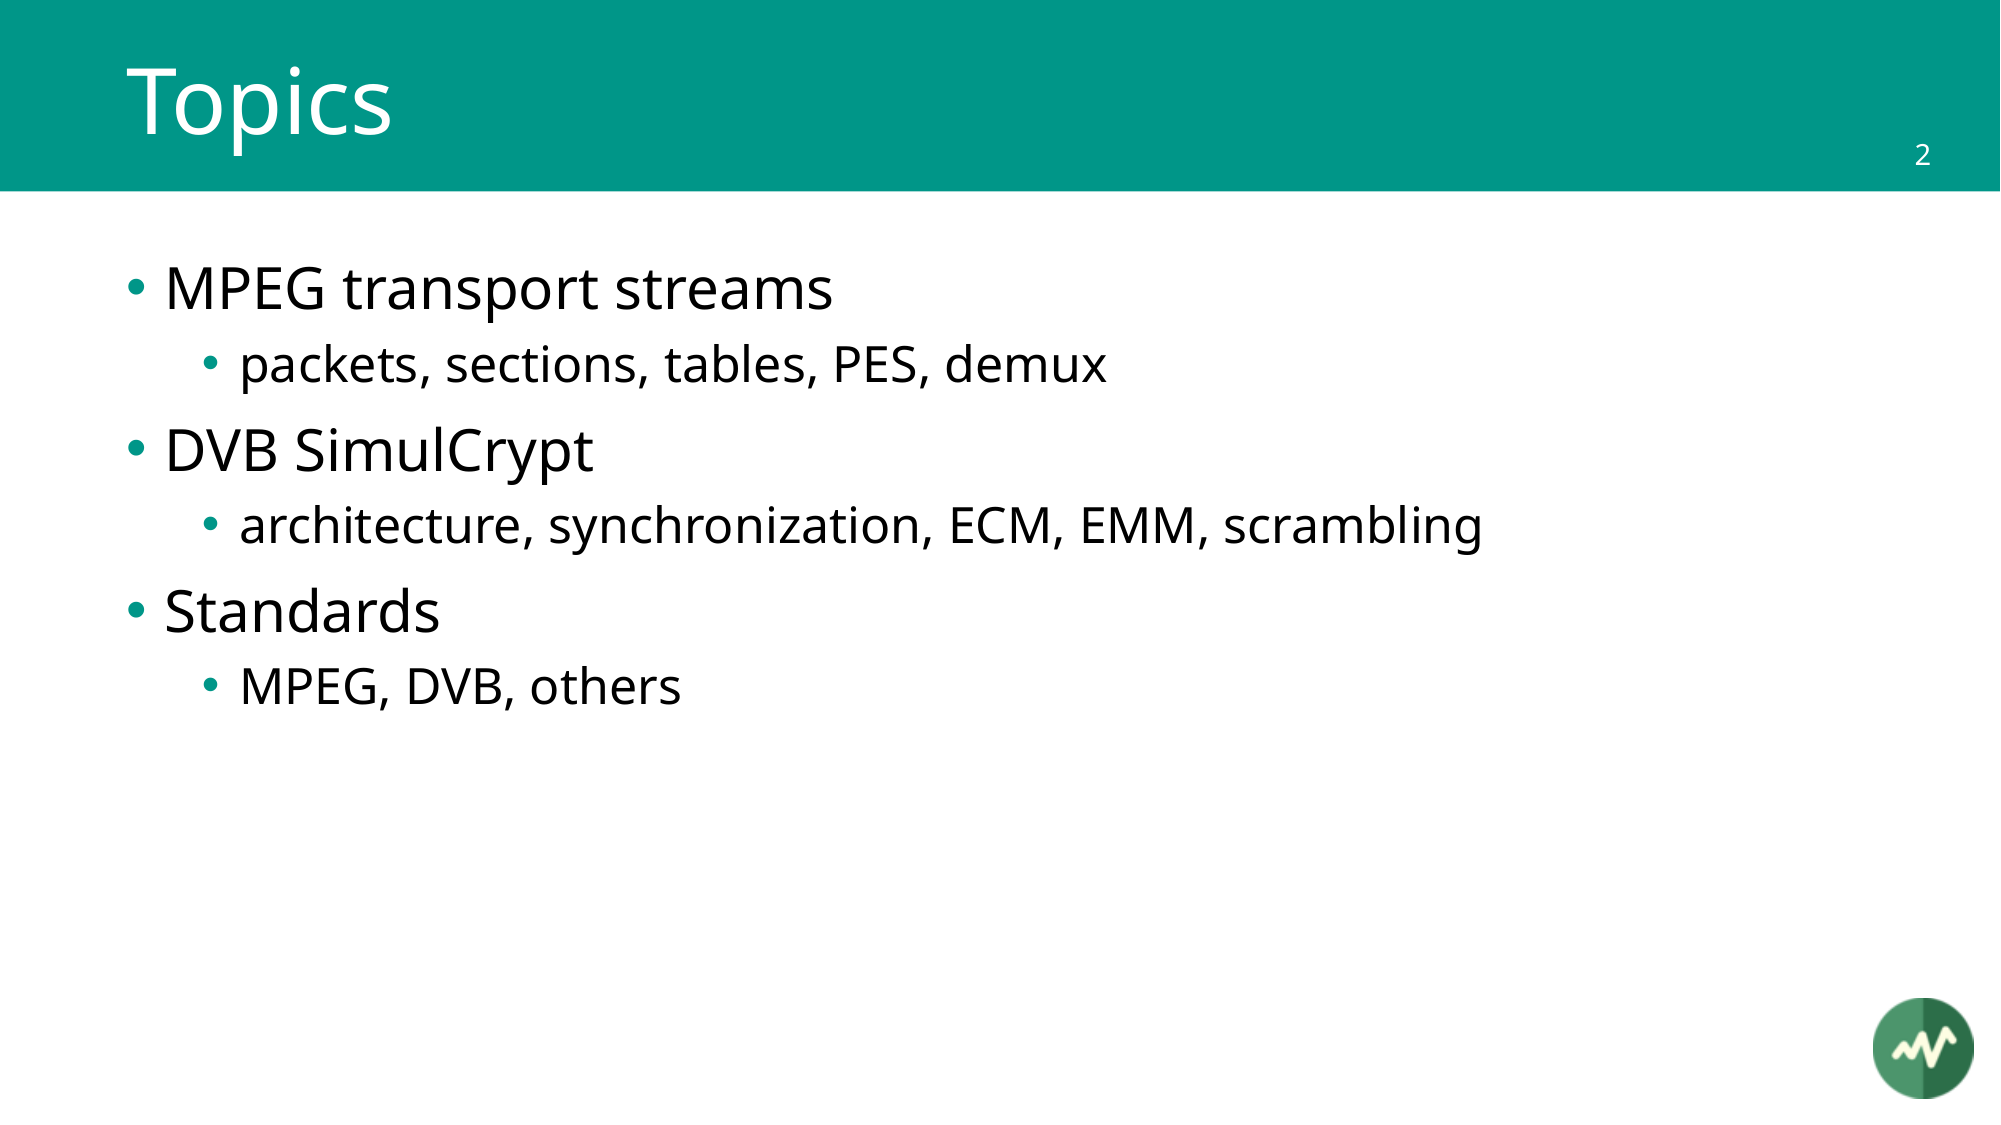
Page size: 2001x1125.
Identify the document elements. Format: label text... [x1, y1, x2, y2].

title Topics [111, 39, 1812, 171]
picture [1873, 998, 1974, 1099]
list MPEG transport streams packets, sections, tables, PES, demux DVB SimulCrypt architecture, synchronization, ECM, EMM, scrambling Standards MPEG, DVB, others [111, 244, 1812, 1071]
